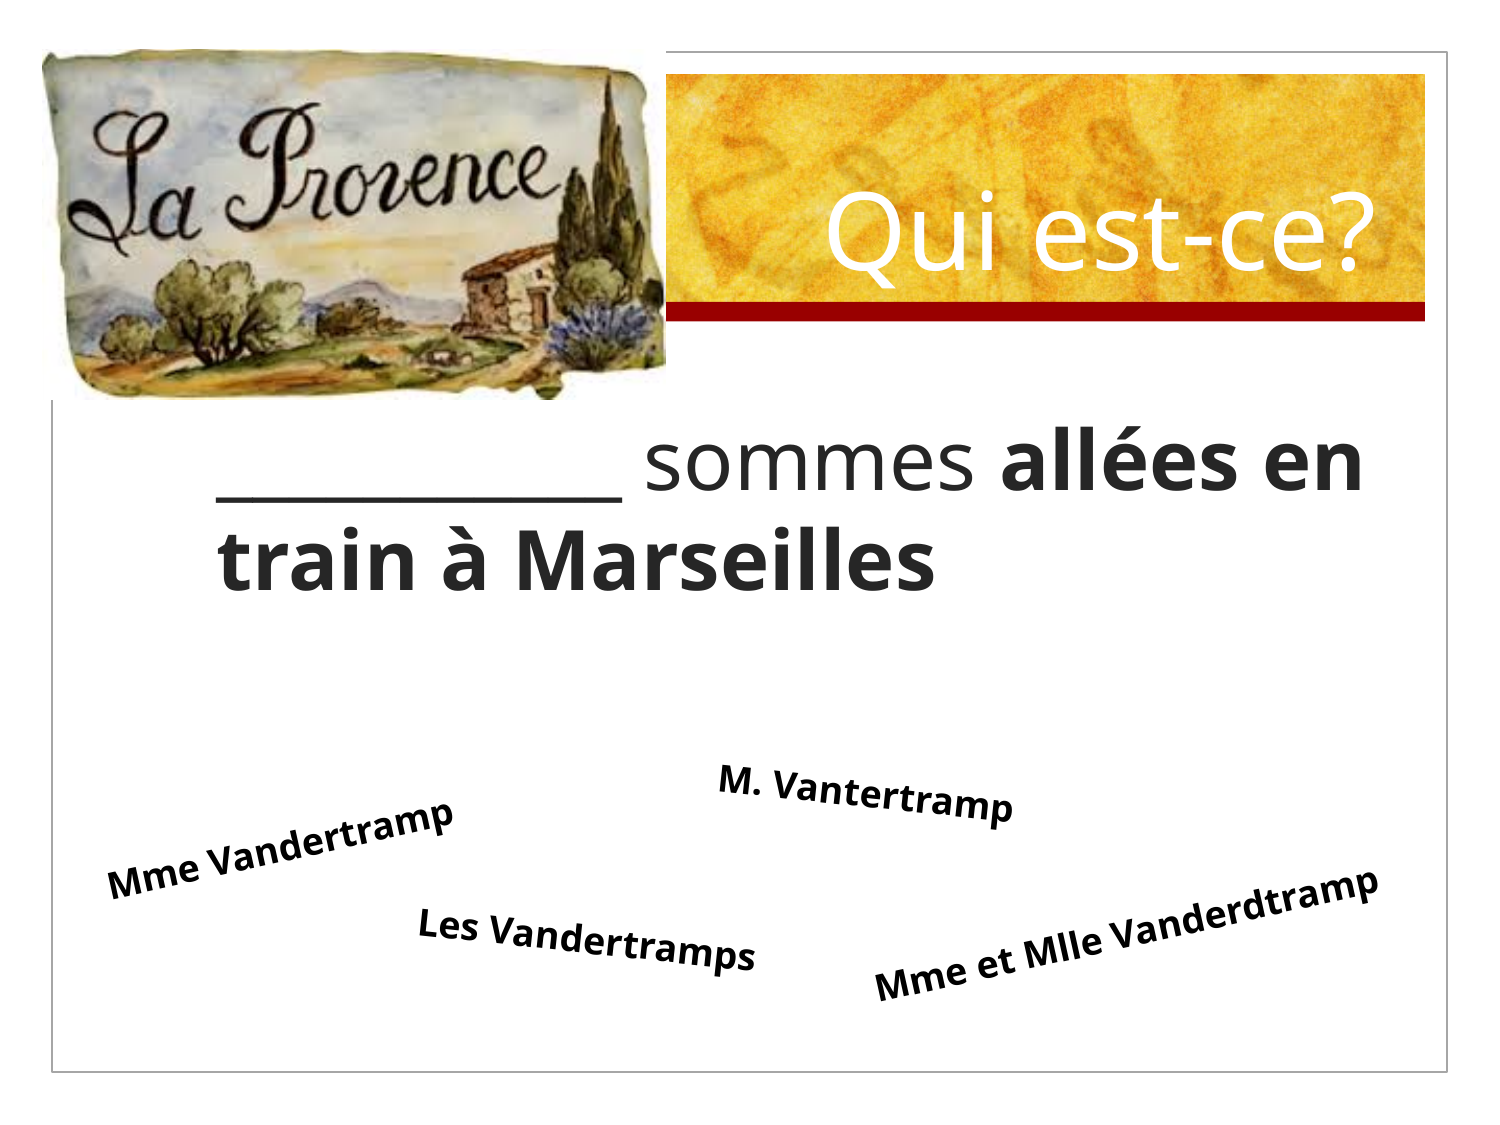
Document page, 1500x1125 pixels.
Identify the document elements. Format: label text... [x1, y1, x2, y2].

list ___________ sommes allées en train à Marseilles [187, 399, 1418, 625]
text_box Les Vandertramps [400, 889, 854, 997]
title Qui est-ce? [667, 74, 1392, 292]
text_box Mme Vandertramp [86, 761, 539, 918]
text_box Mme et Mlle Vanderdtramp [853, 841, 1411, 1021]
text_box M. Vantertramp [700, 745, 1154, 853]
picture [41, 49, 1425, 401]
